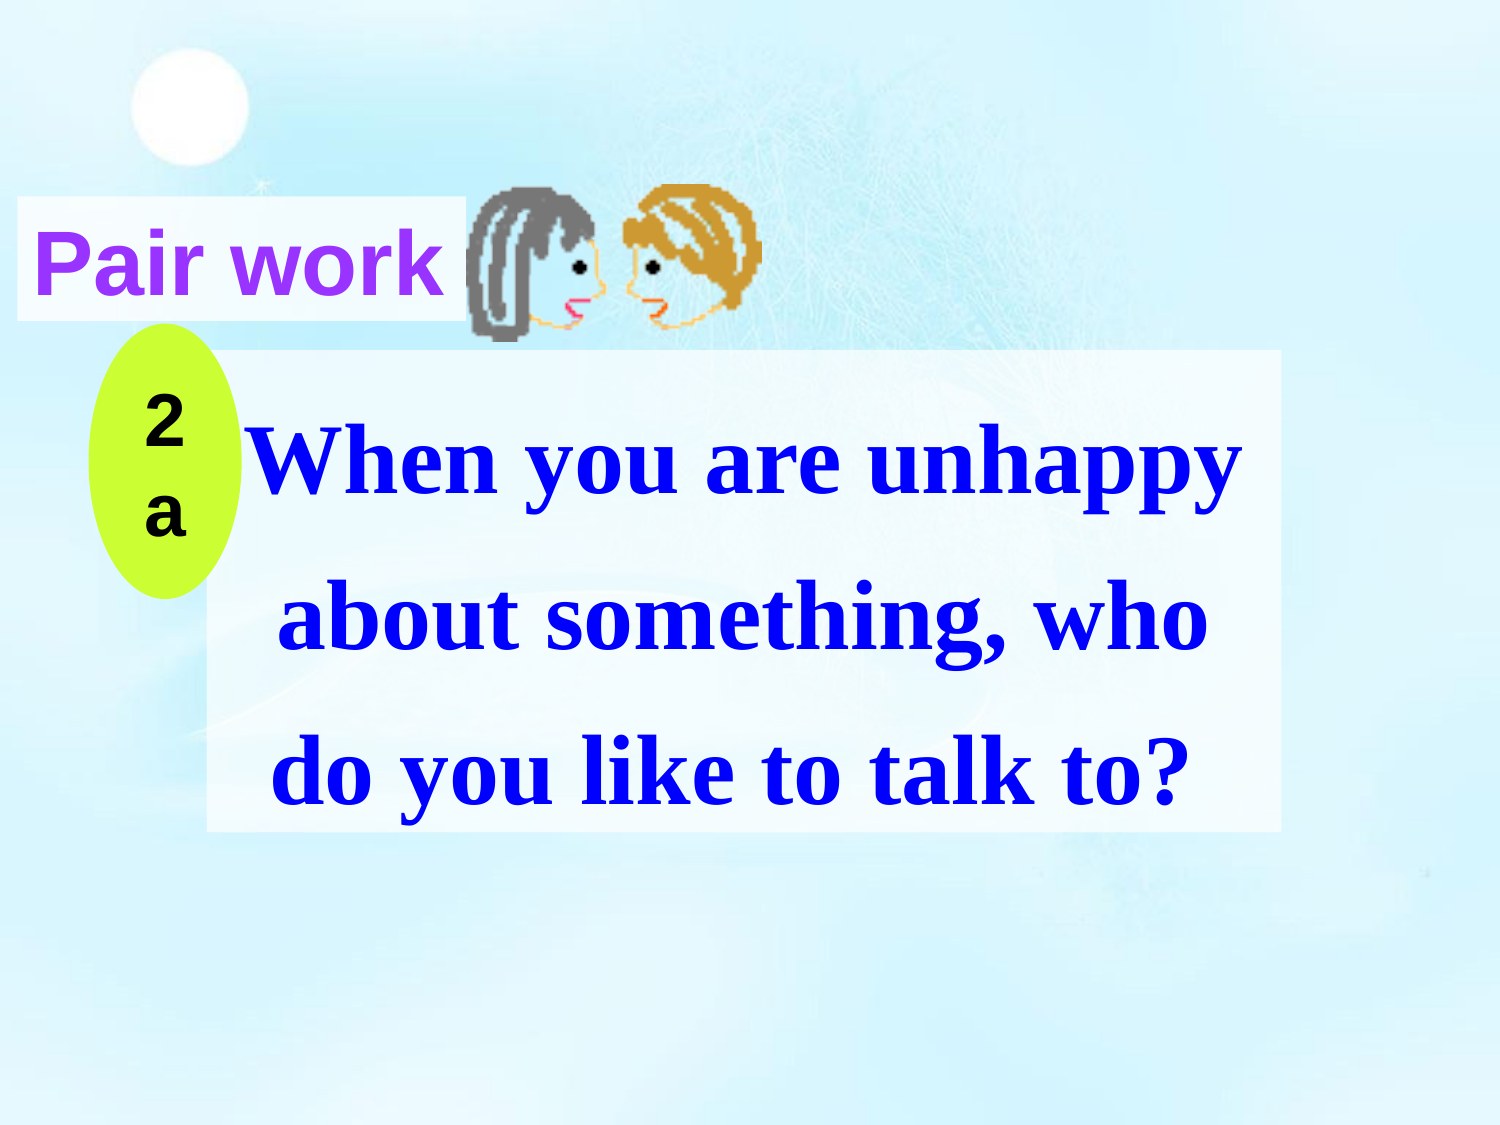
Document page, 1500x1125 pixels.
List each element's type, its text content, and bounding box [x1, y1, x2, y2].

picture [0, 0, 1500, 1125]
text_box Pair work [17, 196, 461, 321]
text_box When you are unhappy about something, who do you like to talk to? [206, 349, 1282, 833]
text_box 2a [88, 323, 242, 600]
